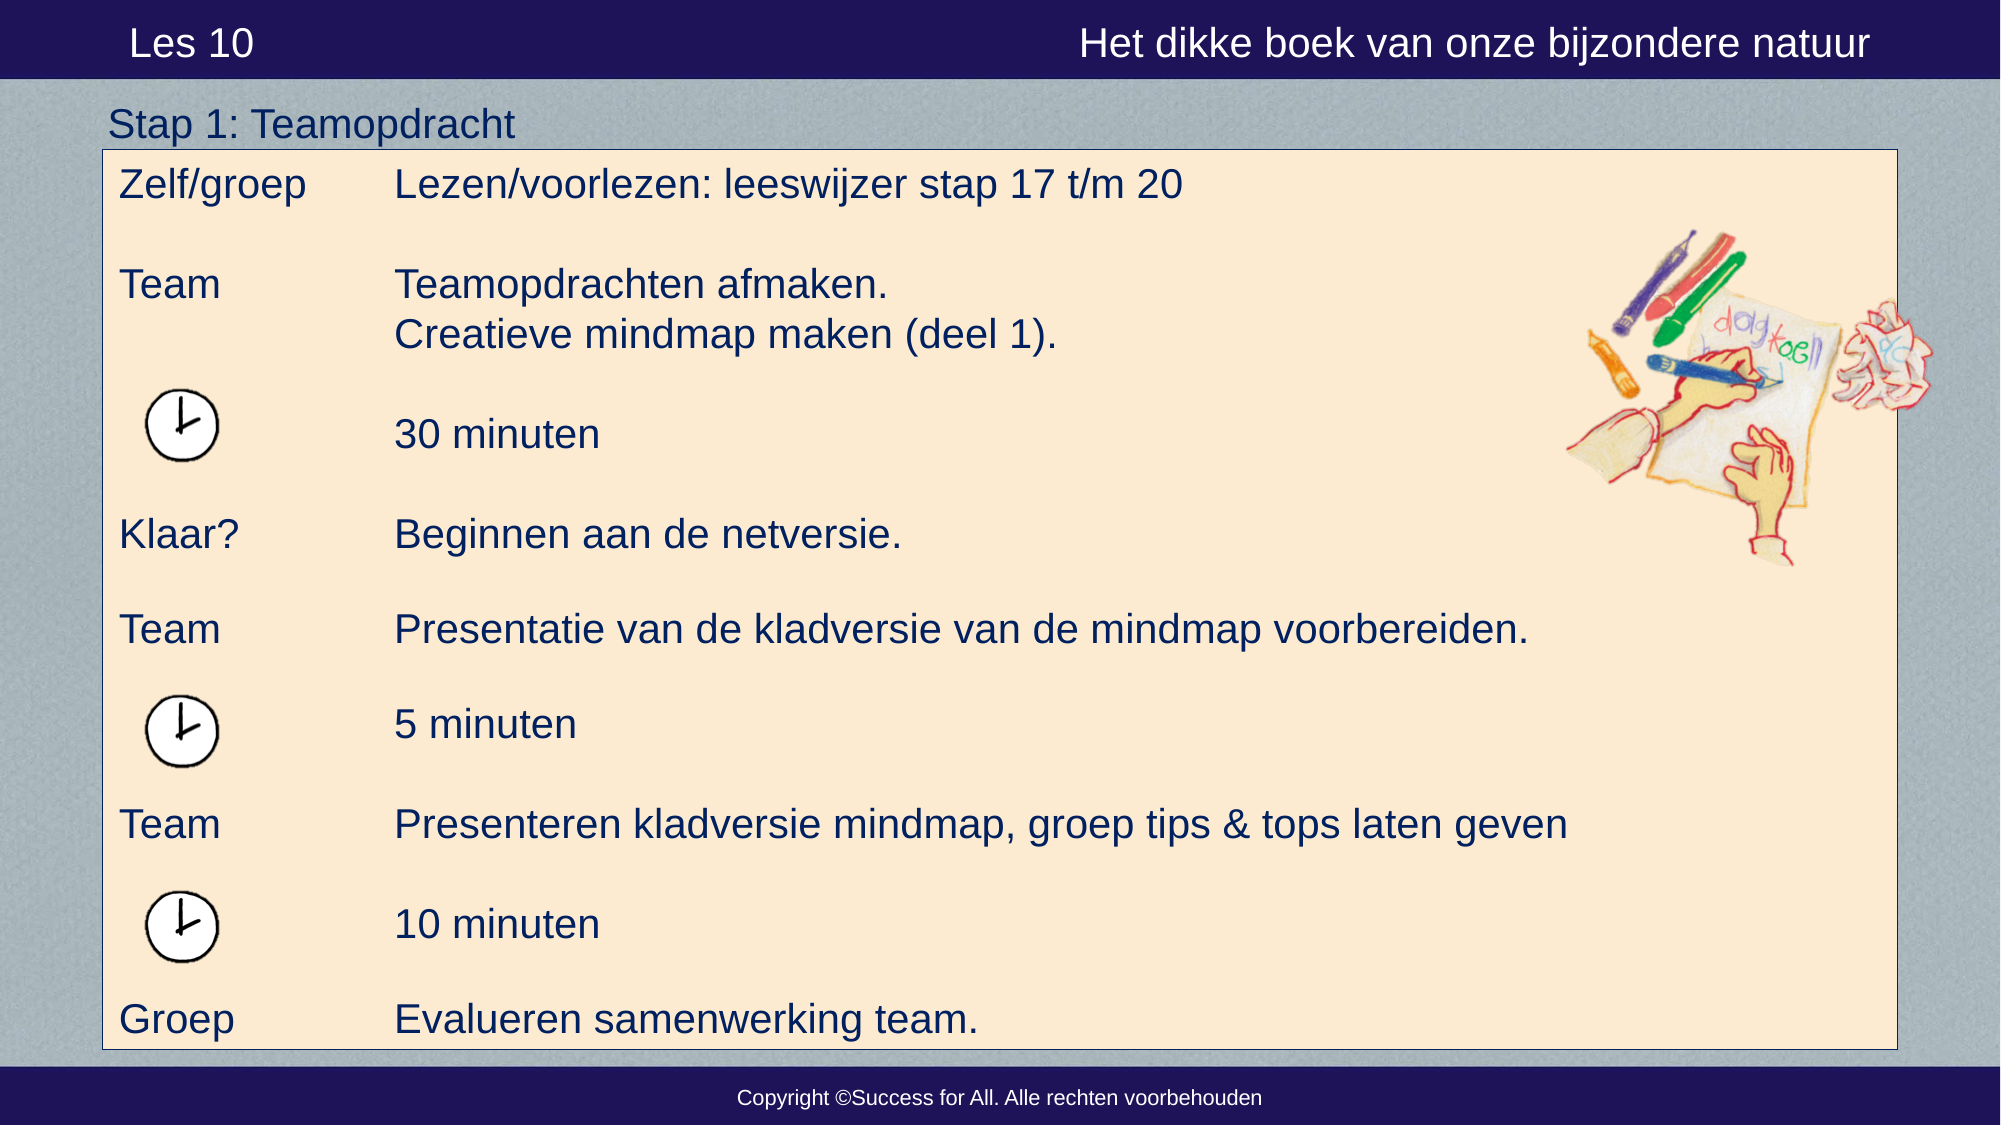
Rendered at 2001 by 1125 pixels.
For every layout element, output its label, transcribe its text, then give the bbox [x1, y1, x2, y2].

text_box Stap 1: Teamopdracht [92, 89, 886, 154]
text_box Het dikke boek van onze bijzondere natuur [999, 8, 1886, 73]
text_box Zelf/groep Lezen/voorlezen: leeswijzer stap 17 t/m 20 Team Teamopdrachten afmaken. Creatieve mindmap maken (deel 1). 30 minuten Klaar? Beginnen aan de netversie. Team Presentatie van de kladversie van de mindmap voorbereiden. 5 minuten Team Presenteren kladversie mindmap, groep tips & tops laten geven 10 minuten Groep Evalueren samenwerking team. [102, 149, 1898, 1050]
text_box Copyright ©Success for All. Alle rechten voorbehouden [0, 1076, 2000, 1125]
picture [0, 0, 2001, 1125]
text_box Les 10 [114, 8, 354, 73]
